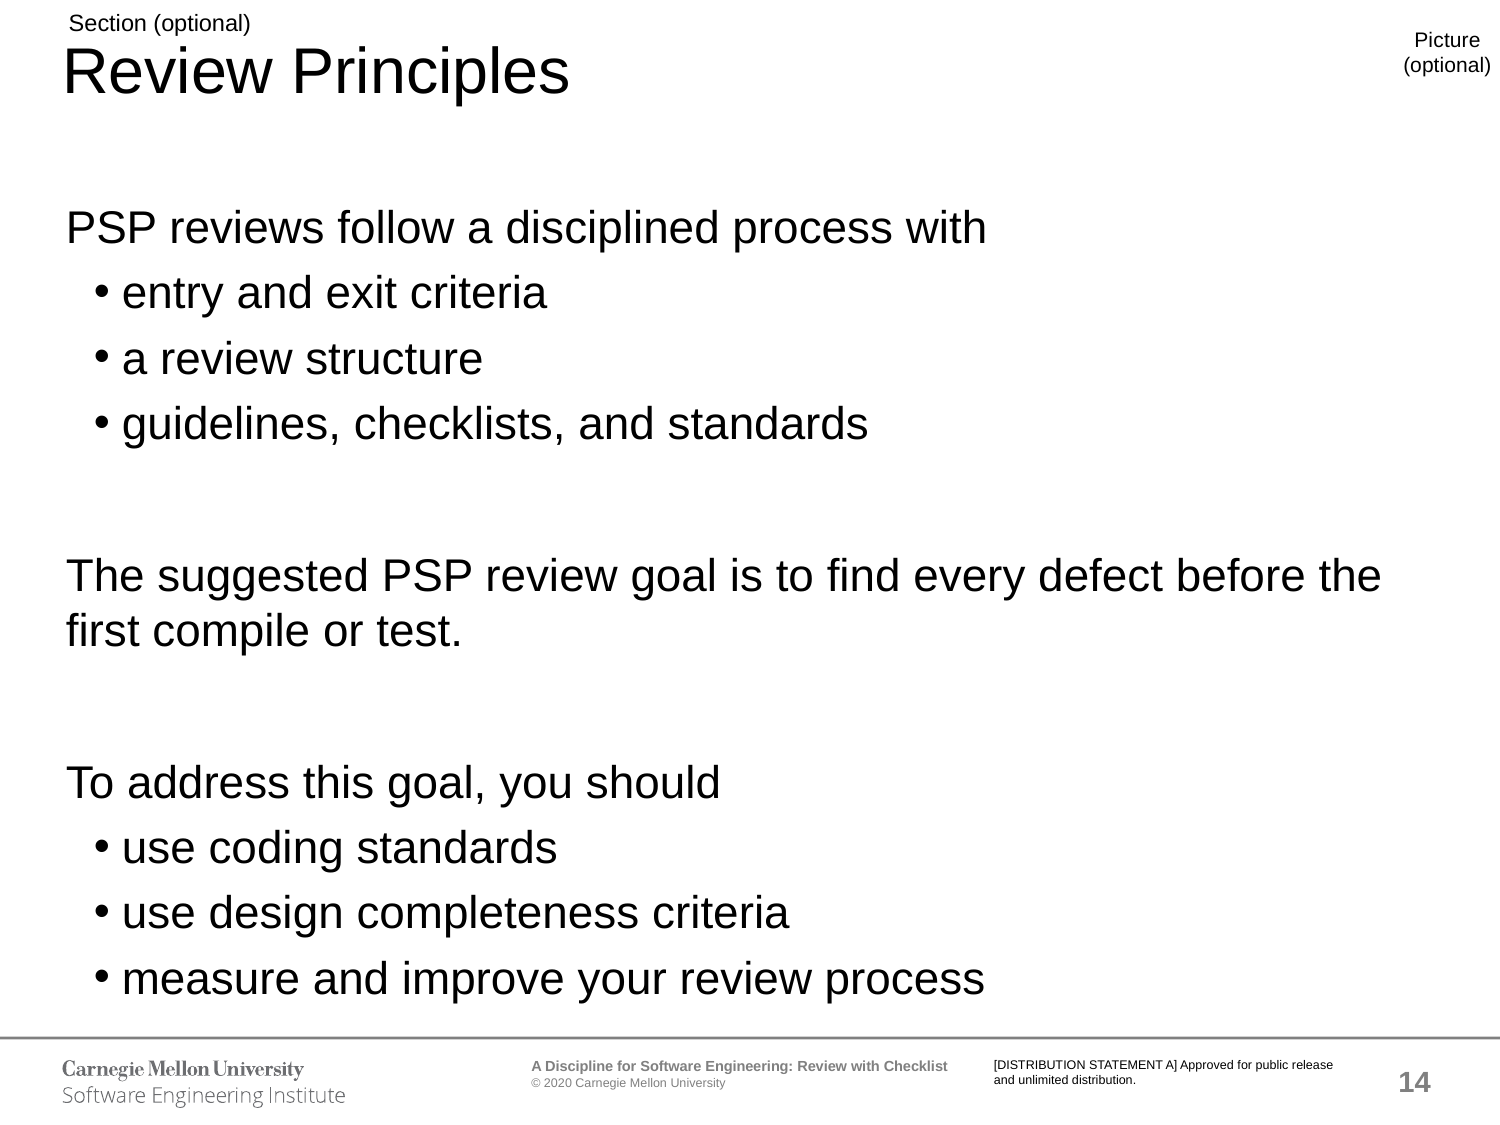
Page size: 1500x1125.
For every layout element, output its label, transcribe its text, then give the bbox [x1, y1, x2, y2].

list PSP reviews follow a disciplined process with entry and exit criteria a review structure guidelines, checklists, and standards The suggested PSP review goal is to find every defect before the first compile or test. To address this goal, you should use coding standards use design completeness criteria measure and improve your review process [65, 197, 1431, 1021]
title Review Principles [62, 37, 1338, 182]
